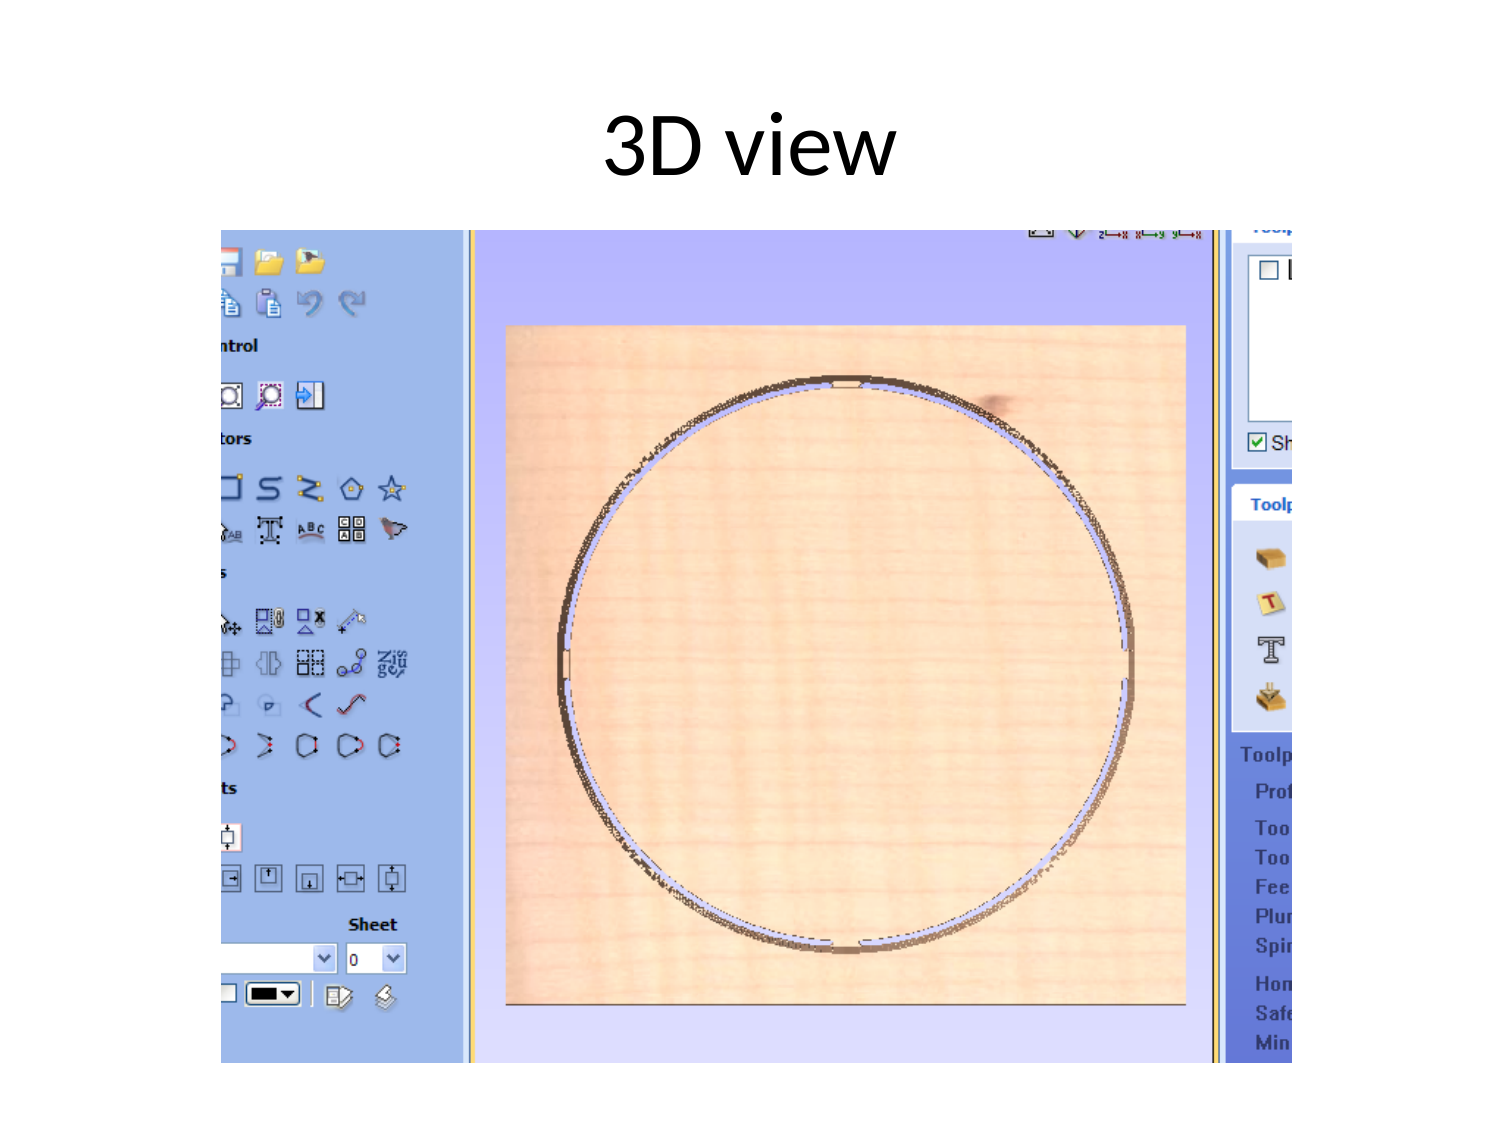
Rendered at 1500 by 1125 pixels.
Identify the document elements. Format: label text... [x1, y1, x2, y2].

title 3D view [75, 45, 1425, 233]
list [220, 229, 1292, 1063]
